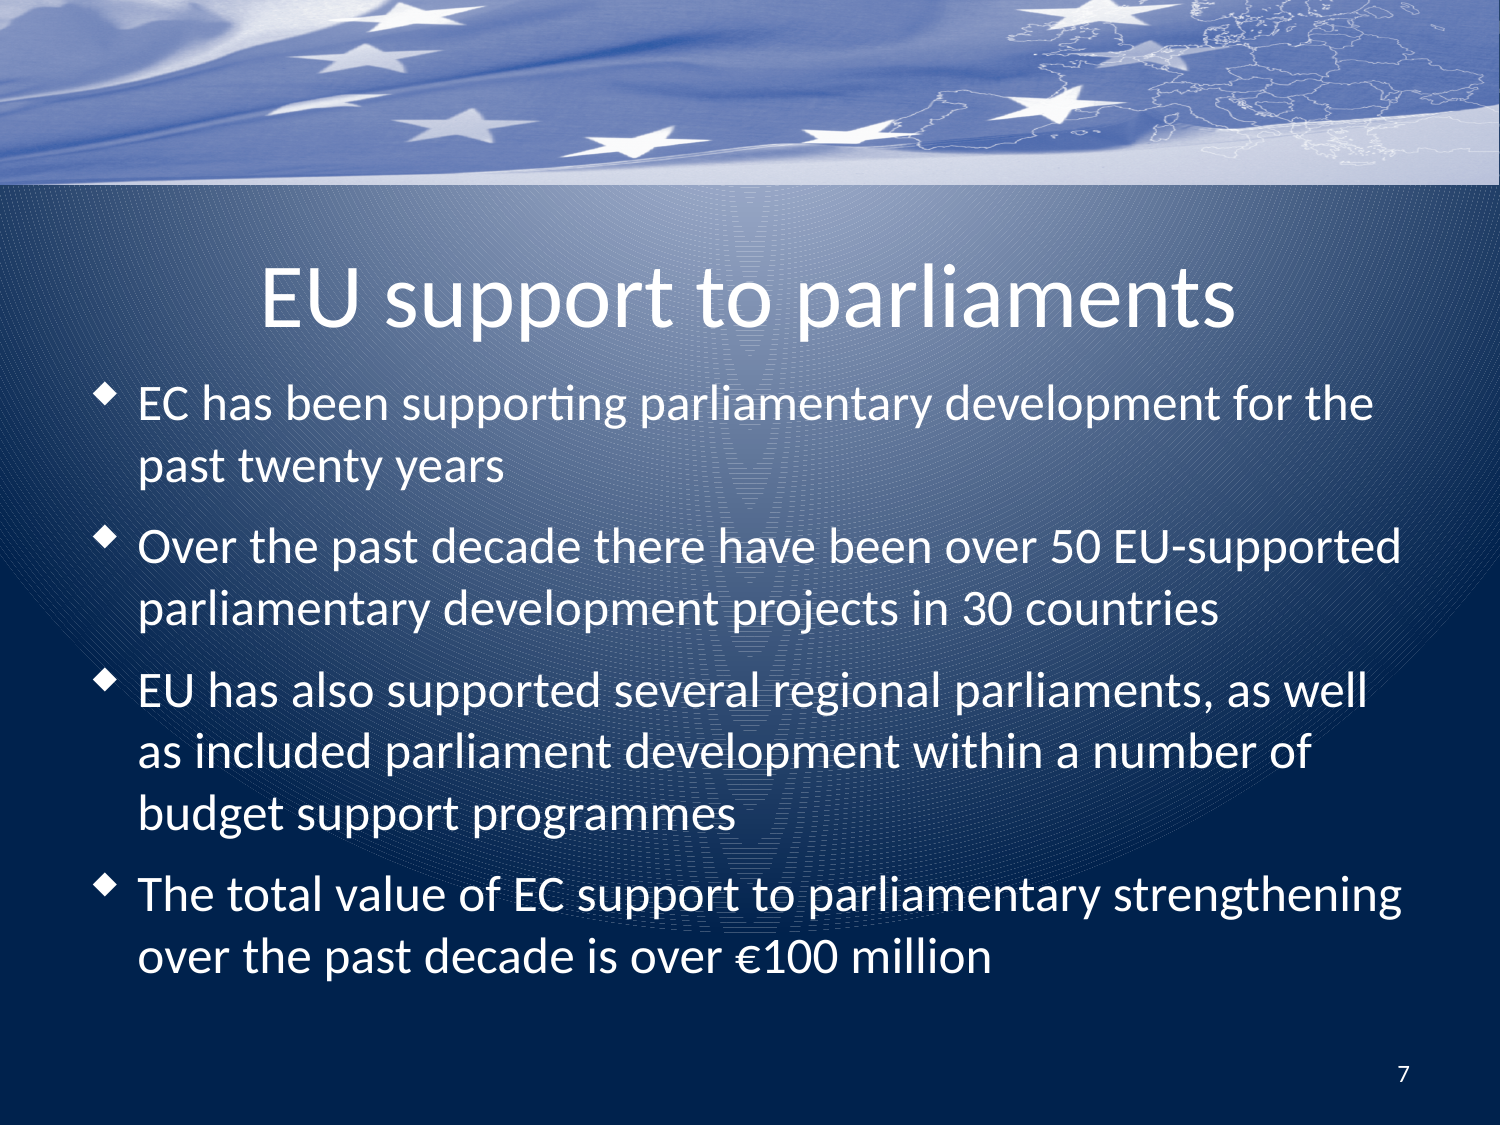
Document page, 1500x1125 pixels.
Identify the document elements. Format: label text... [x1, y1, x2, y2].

title EU support to parliaments [73, 219, 1424, 362]
slide_number 7 [1074, 1042, 1425, 1103]
picture [0, 0, 1499, 185]
list EC has been supporting parliamentary development for the past twenty years Over the past decade there have been over 50 EU-supported parliamentary development projects in 30 countries EU has also supported several regional parliaments, as well as included parliament development within a number of budget support programmes The total value of EC support to parliamentary strengthening over the past decade is over €100 million [75, 361, 1425, 1005]
